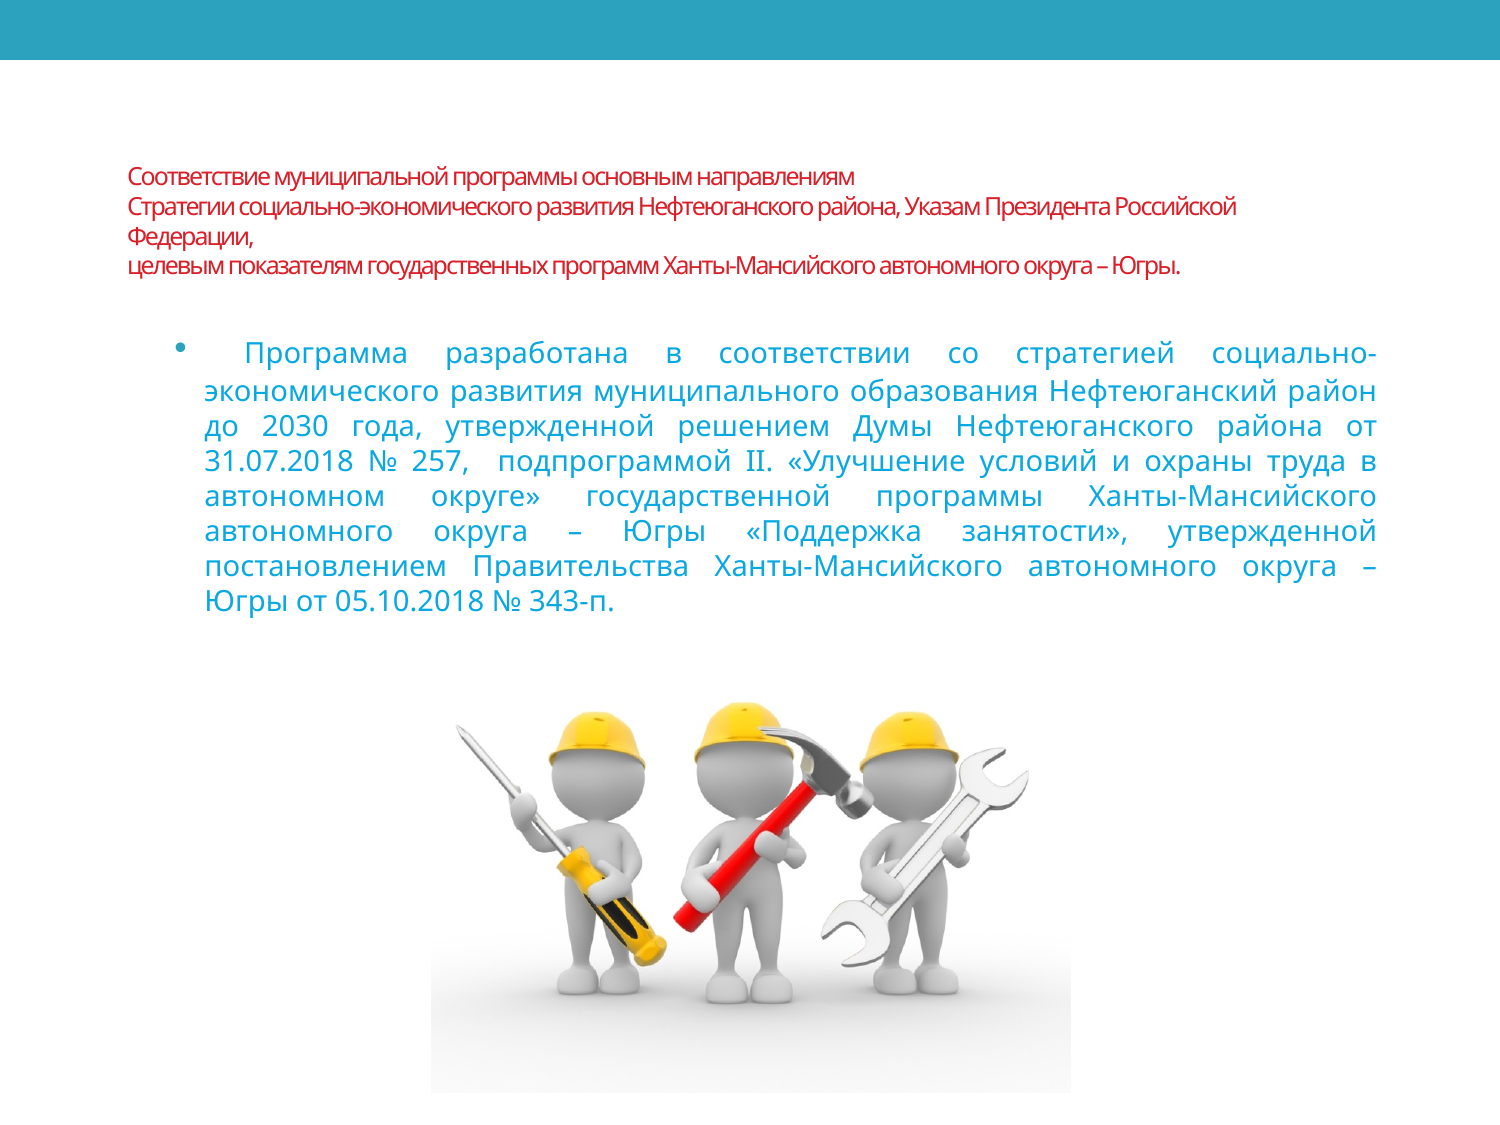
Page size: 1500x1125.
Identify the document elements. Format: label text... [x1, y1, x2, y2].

picture [430, 656, 1071, 1093]
list Программа разработана в соответствии со стратегией социально-экономического развития муниципального образования Нефтеюганский район до 2030 года, утвержденной решением Думы Нефтеюганского района от 31.07.2018 № 257, подпрограммой II. «Улучшение условий и охраны труда в автономном округе» государственной программы Ханты-Мансийского автономного округа – Югры «Поддержка занятости», утвержденной постановлением Правительства Ханты-Мансийского автономного округа – Югры от 05.10.2018 № 343-п. [159, 314, 1394, 669]
title Соответствие муниципальной программы основным направлениям Стратегии социально-экономического развития Нефтеюганского района, Указам Президента Российской Федерации, целевым показателям государственных программ Ханты-Мансийского автономного округа – Югры. [112, 149, 1346, 291]
